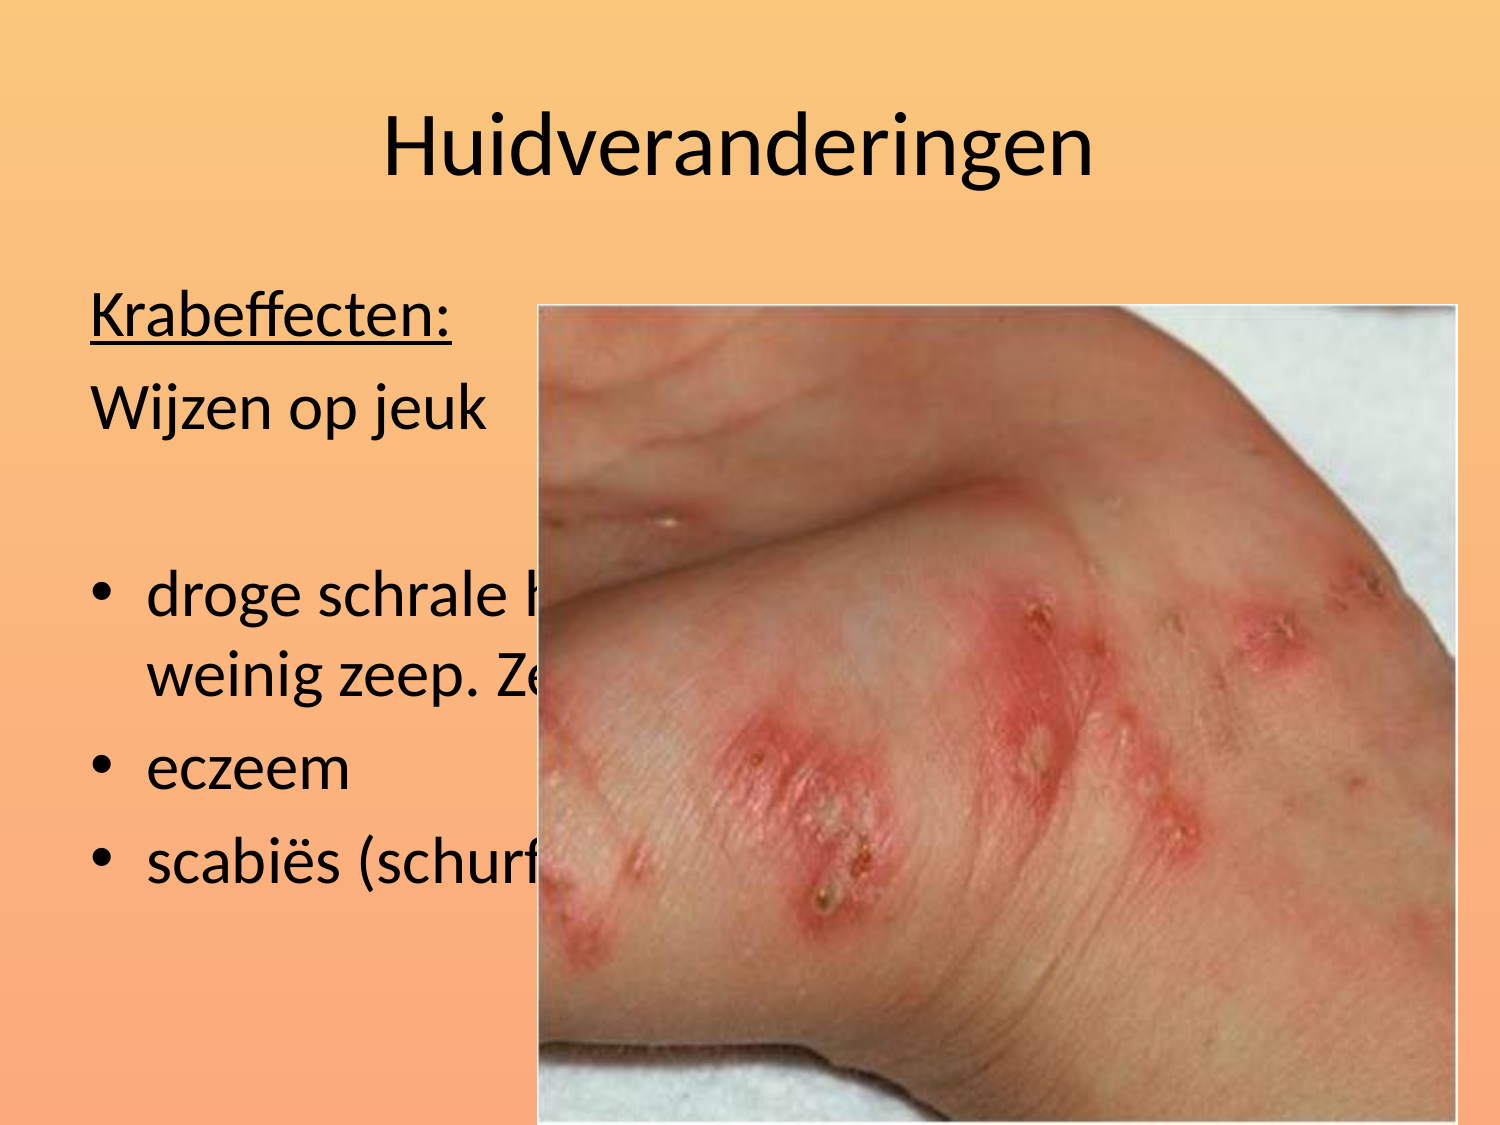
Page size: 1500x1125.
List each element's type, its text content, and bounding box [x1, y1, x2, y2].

list Krabeffecten: Wijzen op jeuk droge schrale huid (dan moet je wassen met weinig zeep. Zeep ontvet de huid). eczeem scabiës (schurftmijt), [75, 262, 1425, 1005]
picture [537, 304, 1458, 1125]
title Huidveranderingen [75, 45, 1425, 233]
